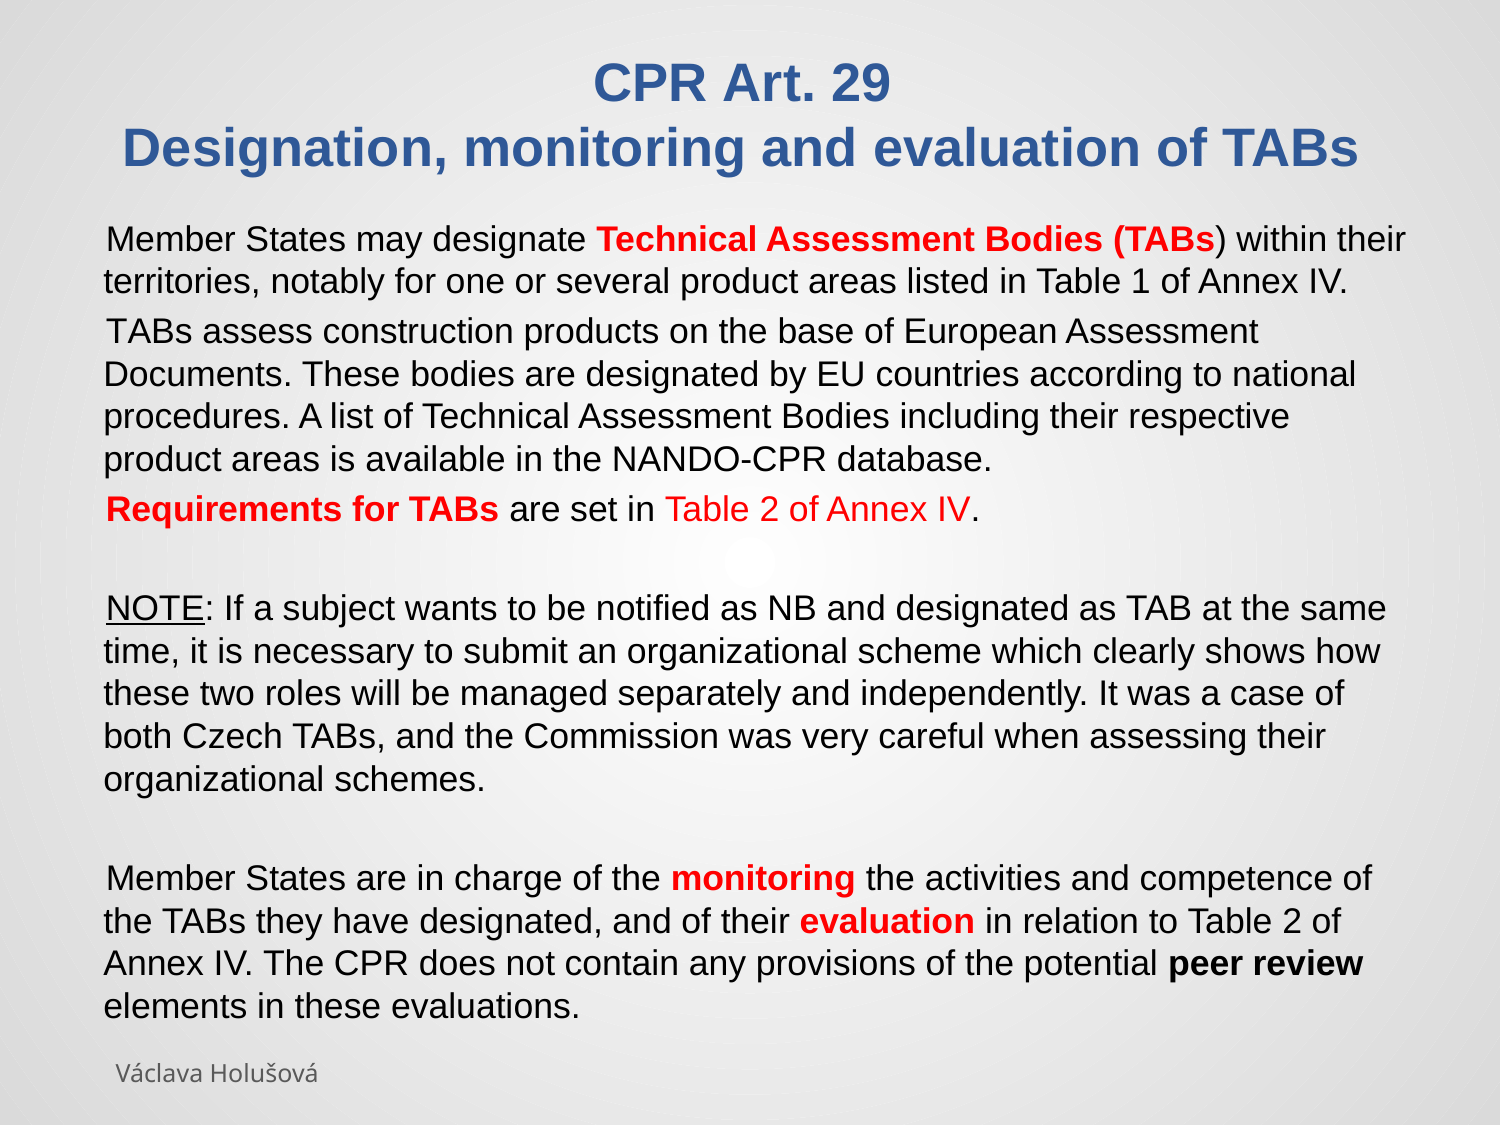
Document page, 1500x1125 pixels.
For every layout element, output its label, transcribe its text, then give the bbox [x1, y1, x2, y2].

list Member States may designate Technical Assessment Bodies (TABs) within their territories, notably for one or several product areas listed in Table 1 of Annex IV. TABs assess construction products on the base of European Assessment Documents. These bodies are designated by EU countries according to national procedures. A list of Technical Assessment Bodies including their respective product areas is available in the NANDO-CPR database. Requirements for TABs are set in Table 2 of Annex IV. NOTE: If a subject wants to be notified as NB and designated as TAB at the same time, it is necessary to submit an organizational scheme which clearly shows how these two roles will be managed separately and independently. It was a case of both Czech TABs, and the Commission was very careful when assessing their organizational schemes. Member States are in charge of the monitoring the activities and competence of the TABs they have designated, and of their evaluation in relation to Table 2 of Annex IV. The CPR does not contain any provisions of the potential peer review elements in these evaluations. [75, 208, 1425, 1071]
title CPR Art. 29 Designation, monitoring and evaluation of TABs [75, 42, 1425, 185]
footer Václava Holušová [108, 1042, 576, 1103]
